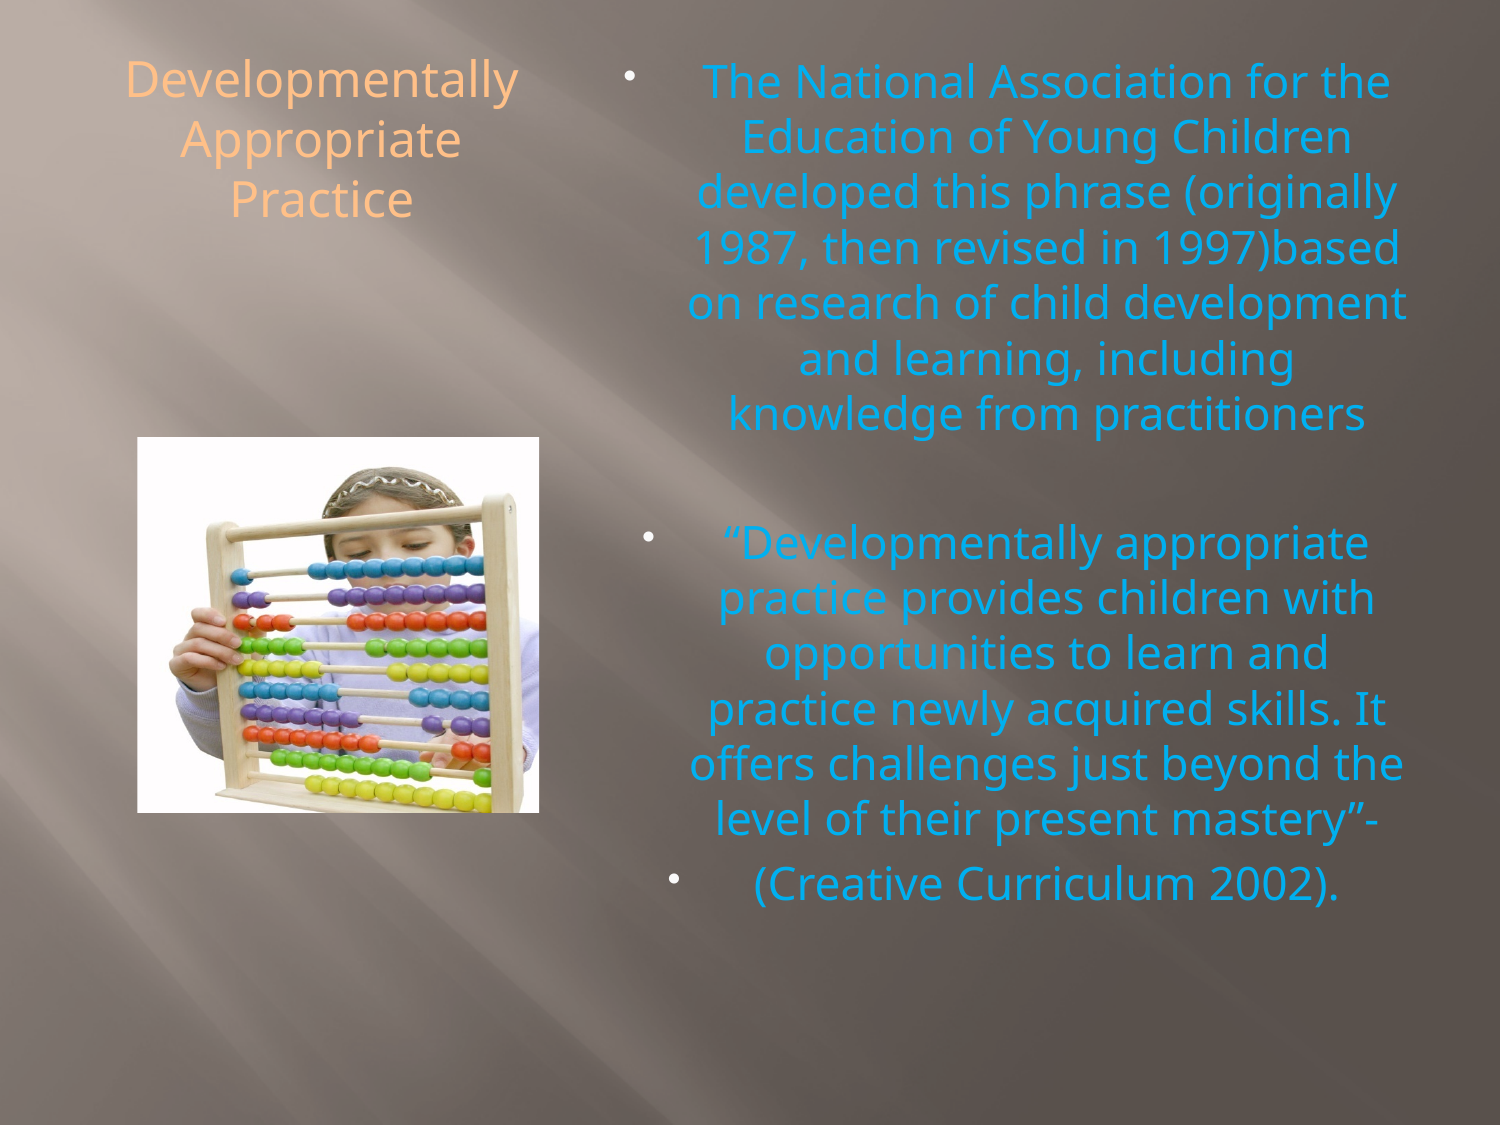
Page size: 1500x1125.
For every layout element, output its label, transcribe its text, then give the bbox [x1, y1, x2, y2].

list The National Association for the Education of Young Children developed this phrase (originally 1987, then revised in 1997)based on research of child development and learning, including knowledge from practitioners “Developmentally appropriate practice provides children with opportunities to learn and practice newly acquired skills. It offers challenges just beyond the level of their present mastery”- (Creative Curriculum 2002). [586, 44, 1425, 1005]
picture [137, 437, 540, 813]
title Developmentally Appropriate Practice [75, 44, 569, 236]
